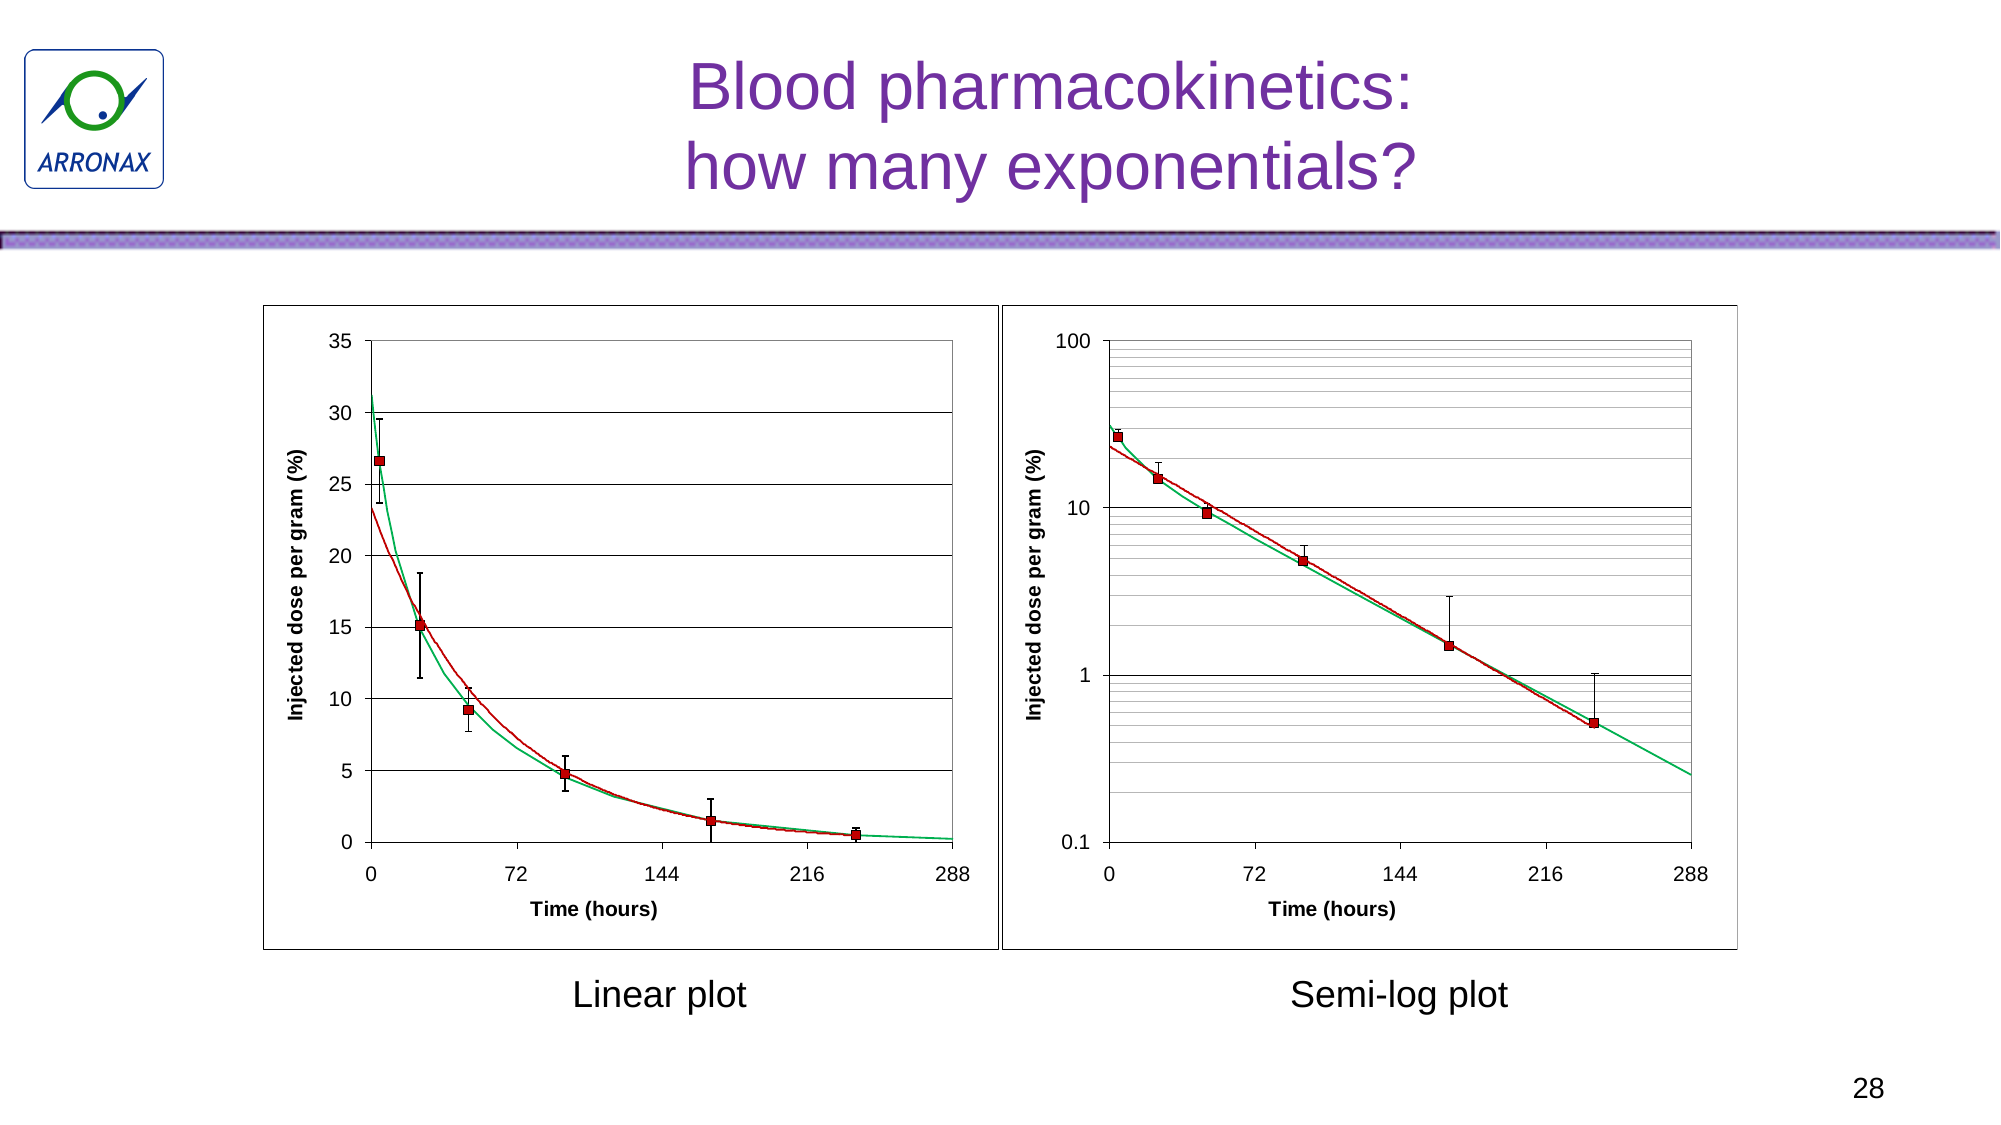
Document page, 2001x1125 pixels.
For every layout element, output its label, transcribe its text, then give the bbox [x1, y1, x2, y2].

title Blood pharmacokinetics: how many exponentials? [202, 45, 1900, 200]
picture [262, 303, 1738, 951]
text_box Semi-log plot [1275, 962, 1524, 1023]
picture [0, 225, 2000, 263]
text_box Linear plot [557, 962, 762, 1023]
slide_number 28 [1433, 1061, 1901, 1113]
picture [24, 49, 164, 189]
